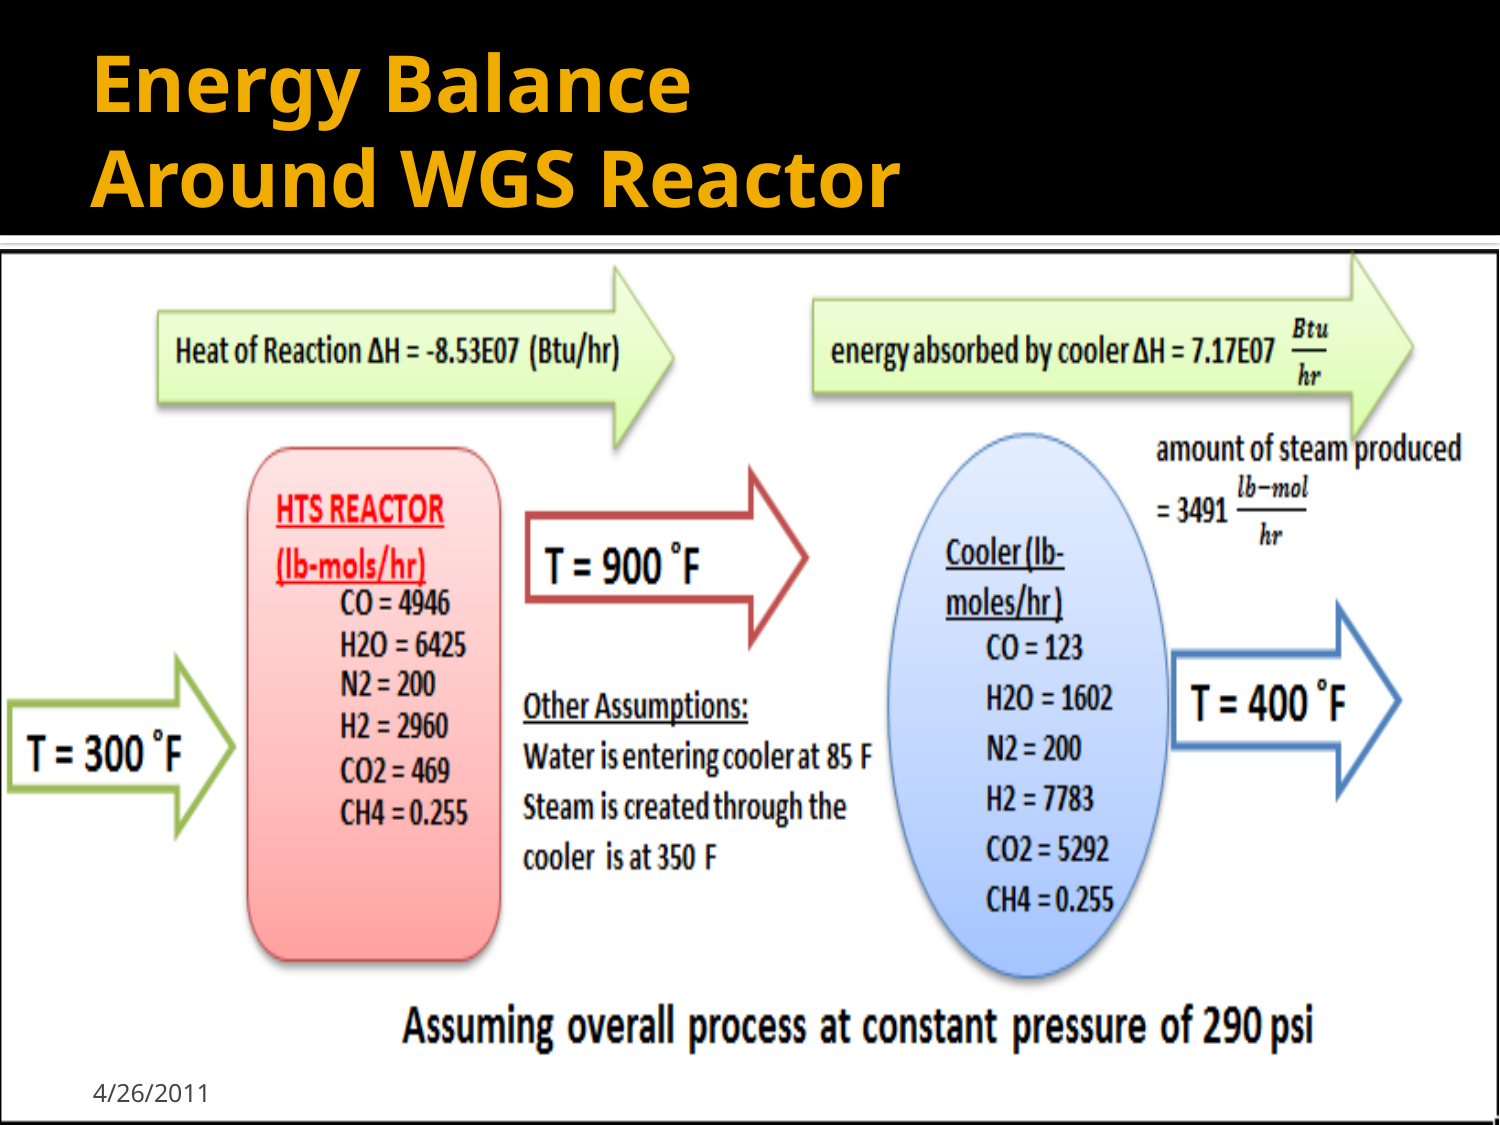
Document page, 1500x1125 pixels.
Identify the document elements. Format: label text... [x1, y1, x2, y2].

title Energy Balance Around WGS Reactor [75, 25, 1425, 231]
picture [0, 249, 1499, 1125]
